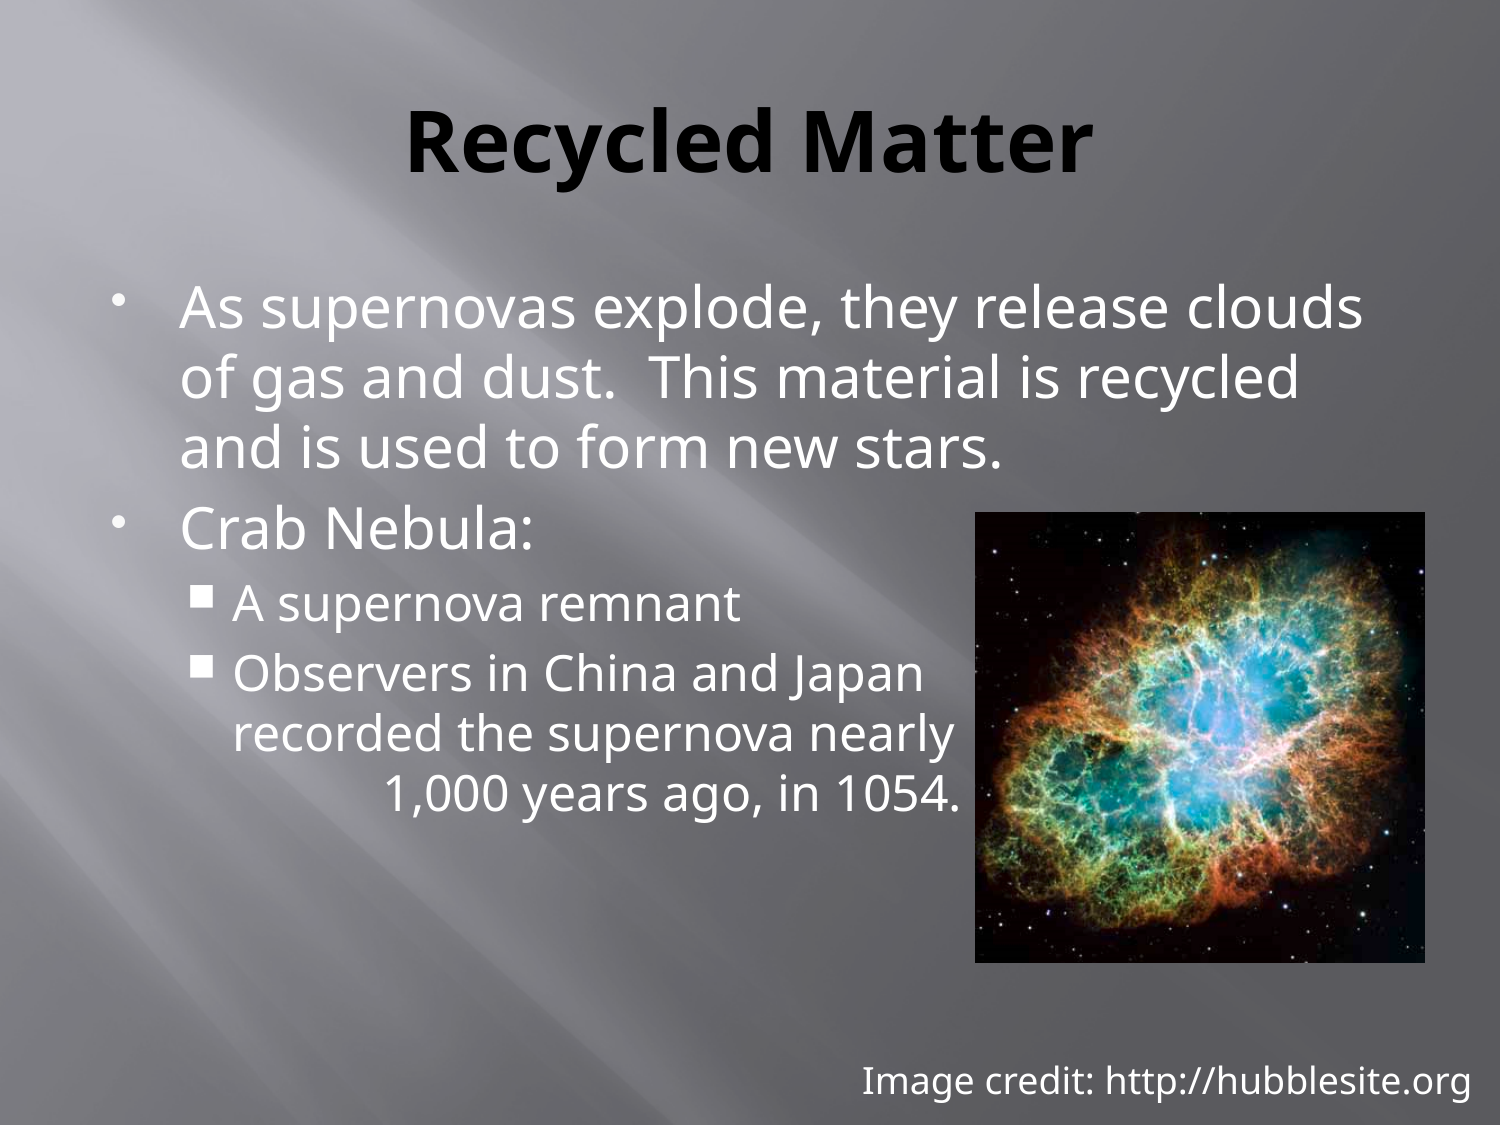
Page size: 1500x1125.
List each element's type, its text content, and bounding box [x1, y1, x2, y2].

title Recycled Matter [75, 45, 1425, 233]
picture [974, 512, 1426, 963]
list As supernovas explode, they release clouds of gas and dust. This material is recycled and is used to form new stars. Crab Nebula: A supernova remnant Observers in China and Japan recorded the supernova nearly 1,000 years ago, in 1054. [74, 262, 1426, 1036]
text_box Image credit: http://hubblesite.org [724, 1049, 1488, 1110]
